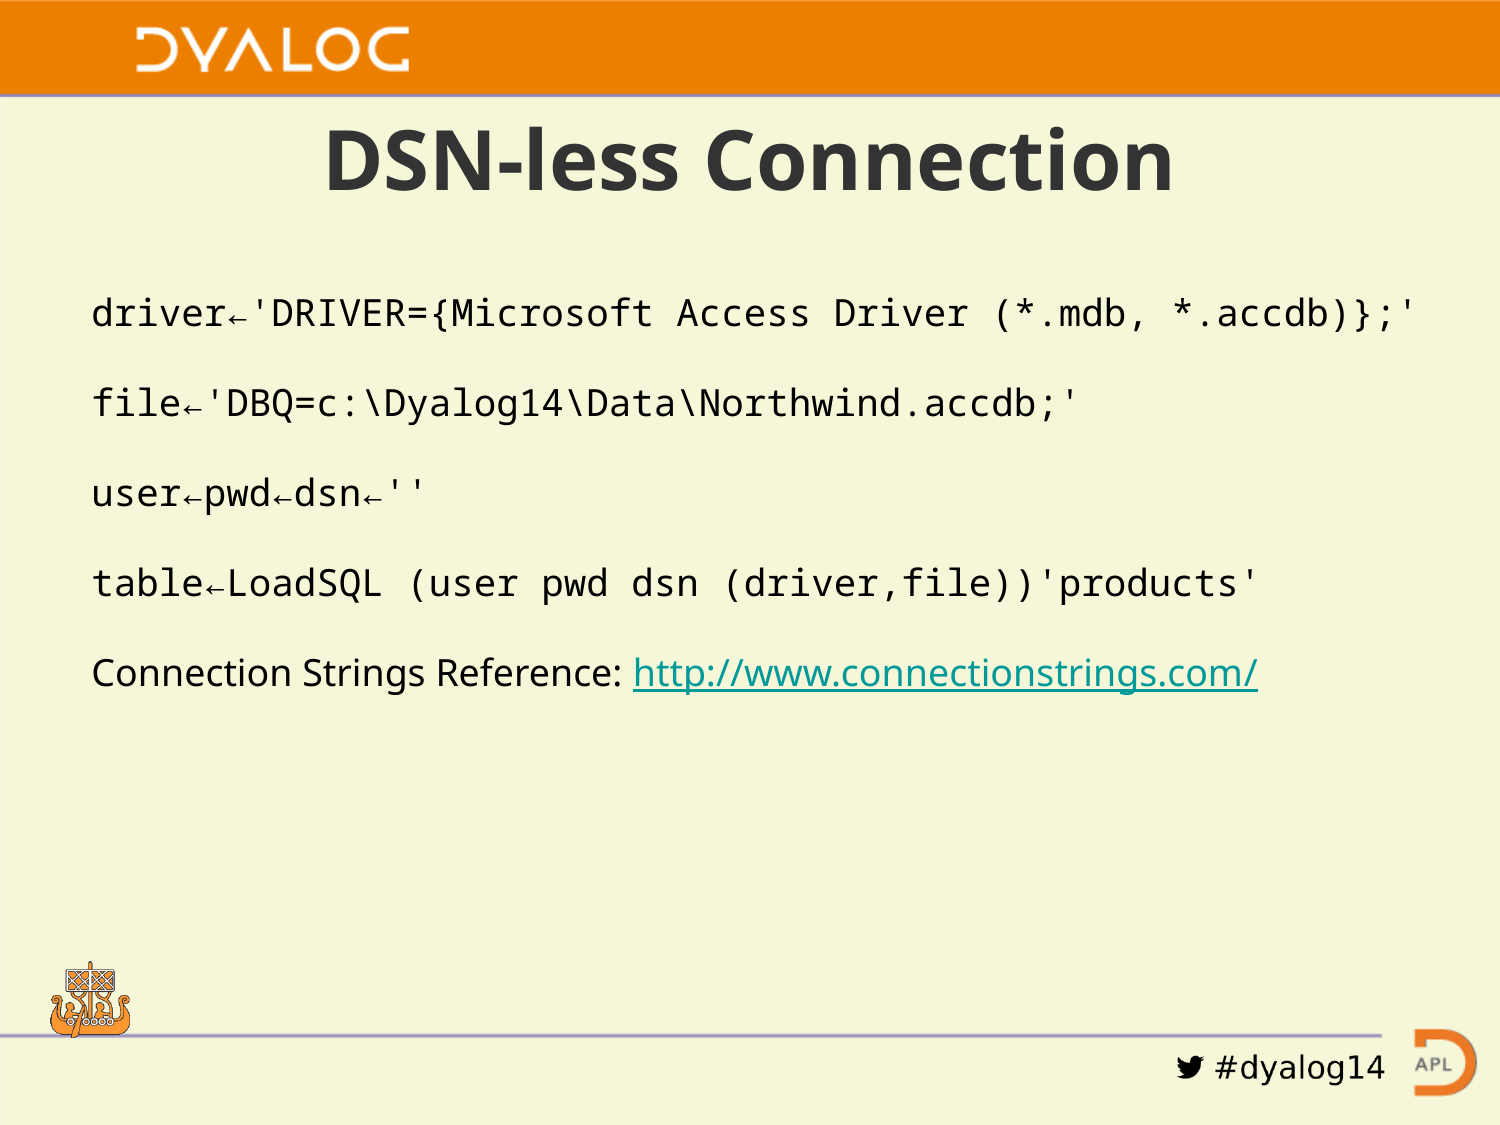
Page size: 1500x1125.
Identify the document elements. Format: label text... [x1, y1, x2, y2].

title DSN-less Connection [112, 99, 1388, 281]
text_box driver←'DRIVER={Microsoft Access Driver (*.mdb, *.accdb)};' file←'DBQ=c:\Dyalog14\Data\Northwind.accdb;' user←pwd←dsn←'' table←LoadSQL (user pwd dsn (driver,file))'products' Connection Strings Reference: http://www.connectionstrings.com/ [76, 281, 1447, 708]
picture [0, 0, 1500, 1125]
